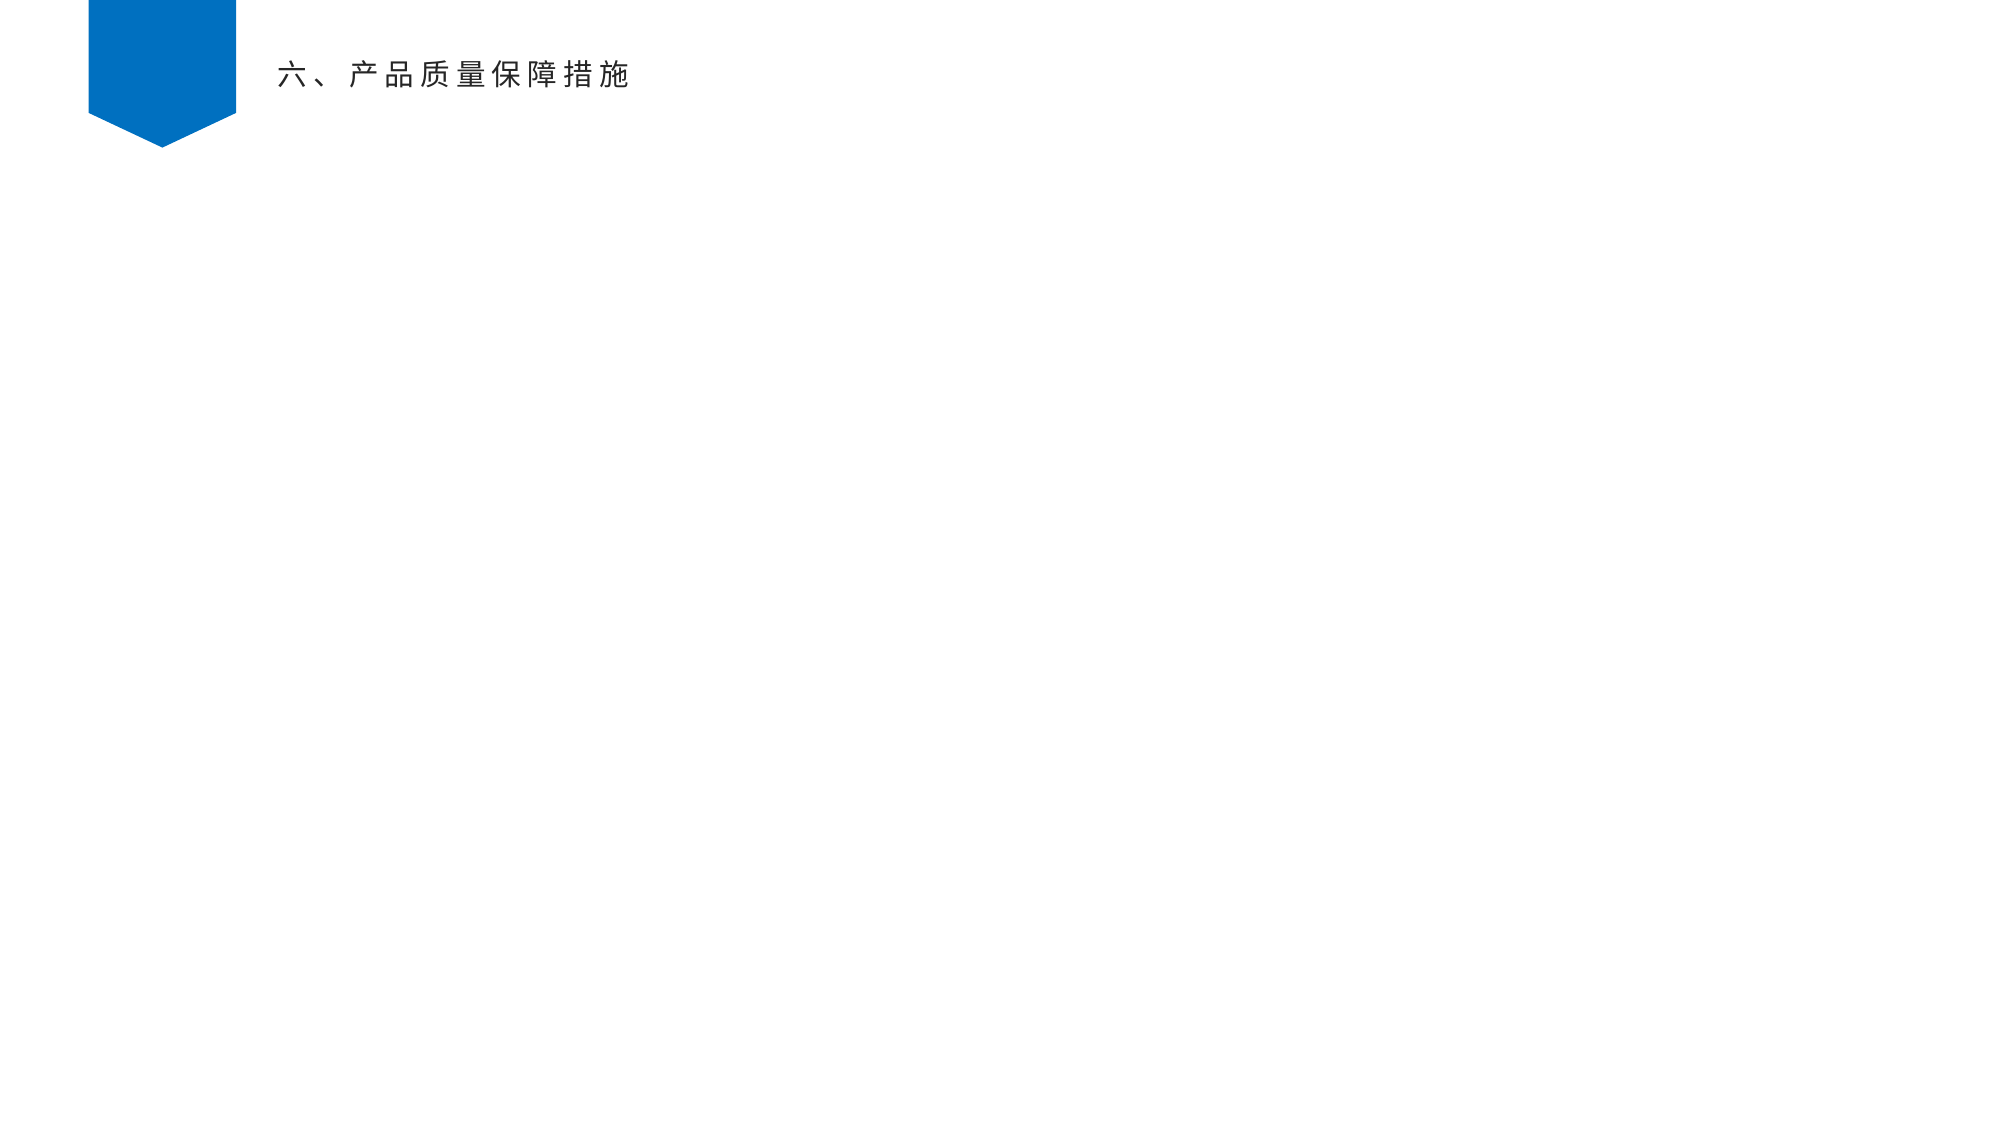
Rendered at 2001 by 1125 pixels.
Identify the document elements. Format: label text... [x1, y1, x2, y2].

text_box [87, 0, 238, 149]
title 六、产品质量保障措施 [262, 15, 1940, 132]
